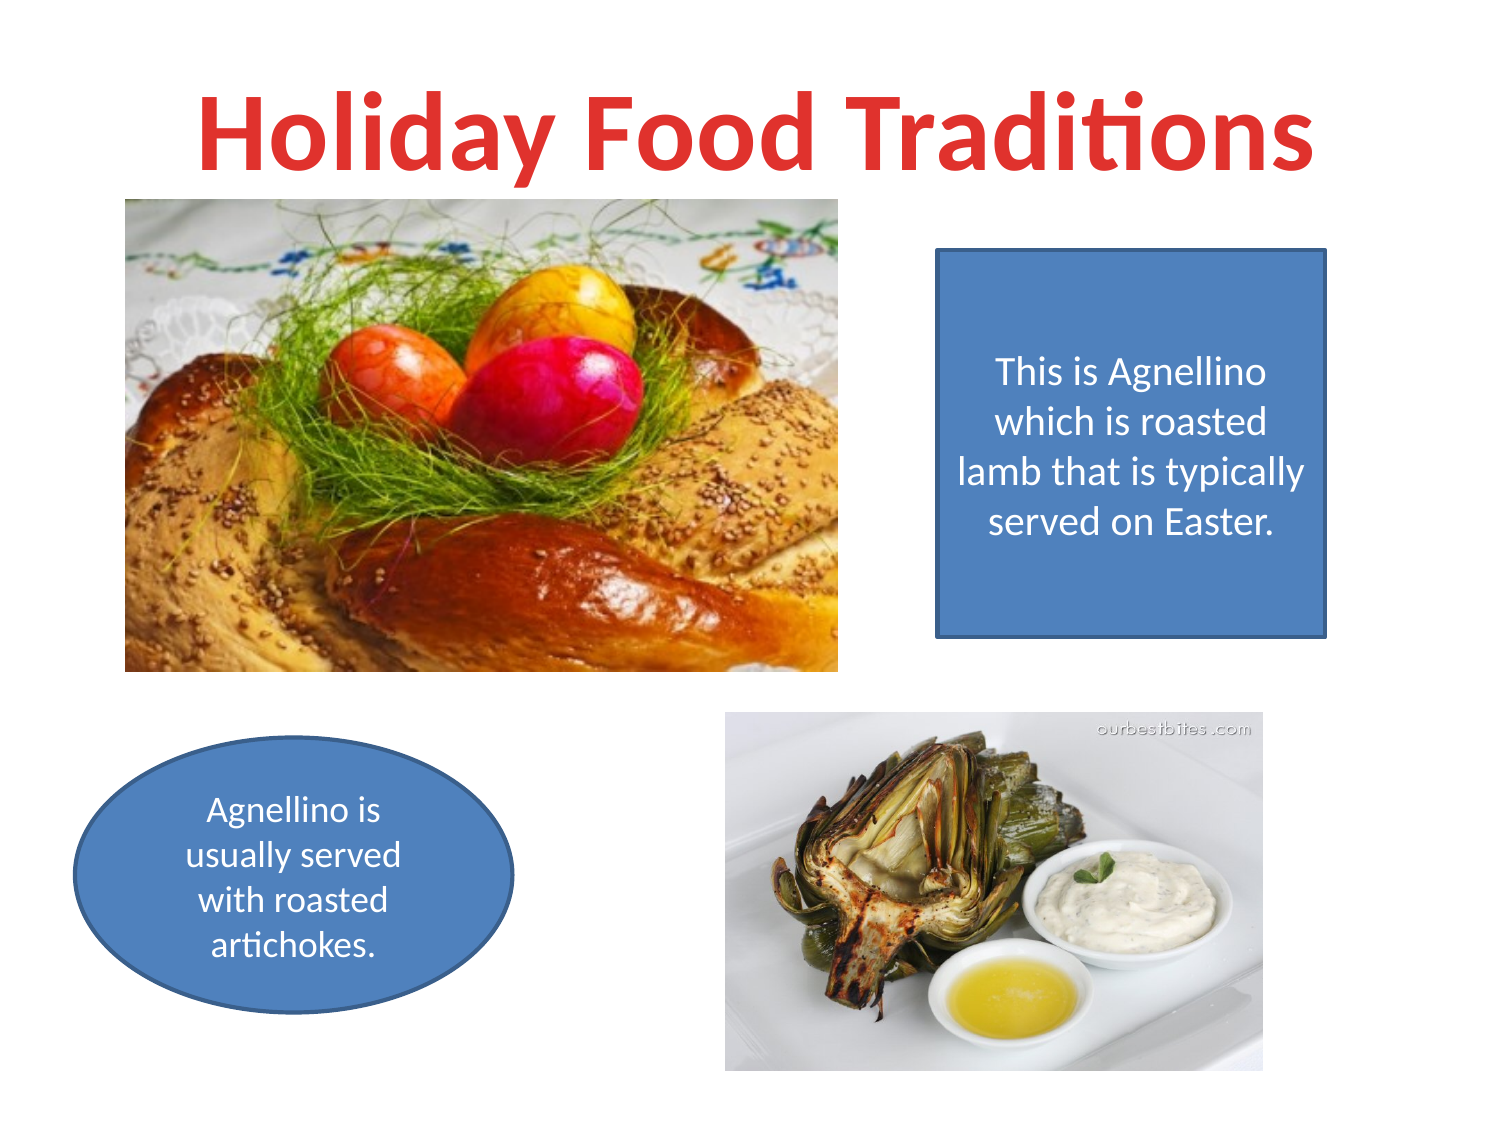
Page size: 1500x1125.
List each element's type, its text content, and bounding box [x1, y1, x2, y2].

picture [124, 199, 838, 673]
text_box This is Agnellino which is roasted lamb that is typically served on Easter. [935, 248, 1327, 639]
picture [724, 712, 1263, 1071]
text_box Agnellino is usually served with roasted artichokes. [72, 735, 515, 1015]
text_box Holiday Food Traditions [181, 49, 1334, 200]
